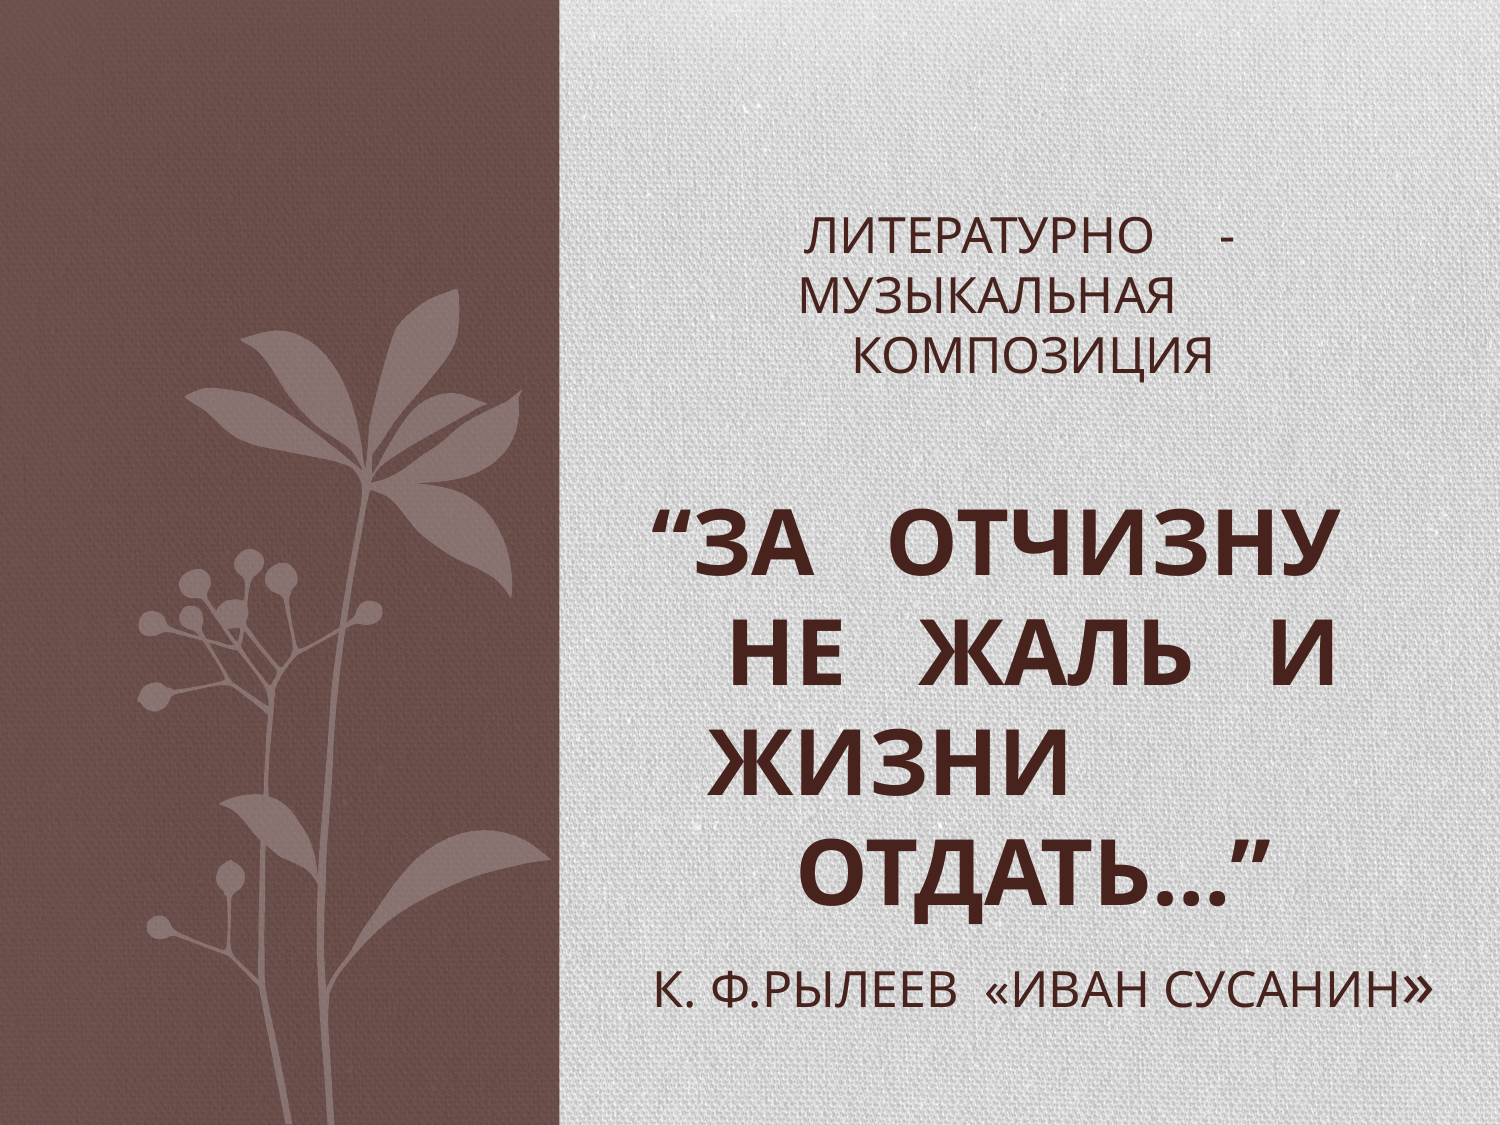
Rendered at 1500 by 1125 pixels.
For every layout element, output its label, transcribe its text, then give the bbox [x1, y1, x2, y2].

title ЛИТЕРАТУРНО - МУЗЫКАЛЬНАЯ КОМПОЗИЦИЯ “ЗА ОТЧИЗНУ НЕ ЖАЛЬ И ЖИЗНИ ОТДАТЬ…” К. Ф.РЫЛЕЕВ «ИВАН СУСАНИН» [613, 46, 1454, 1032]
